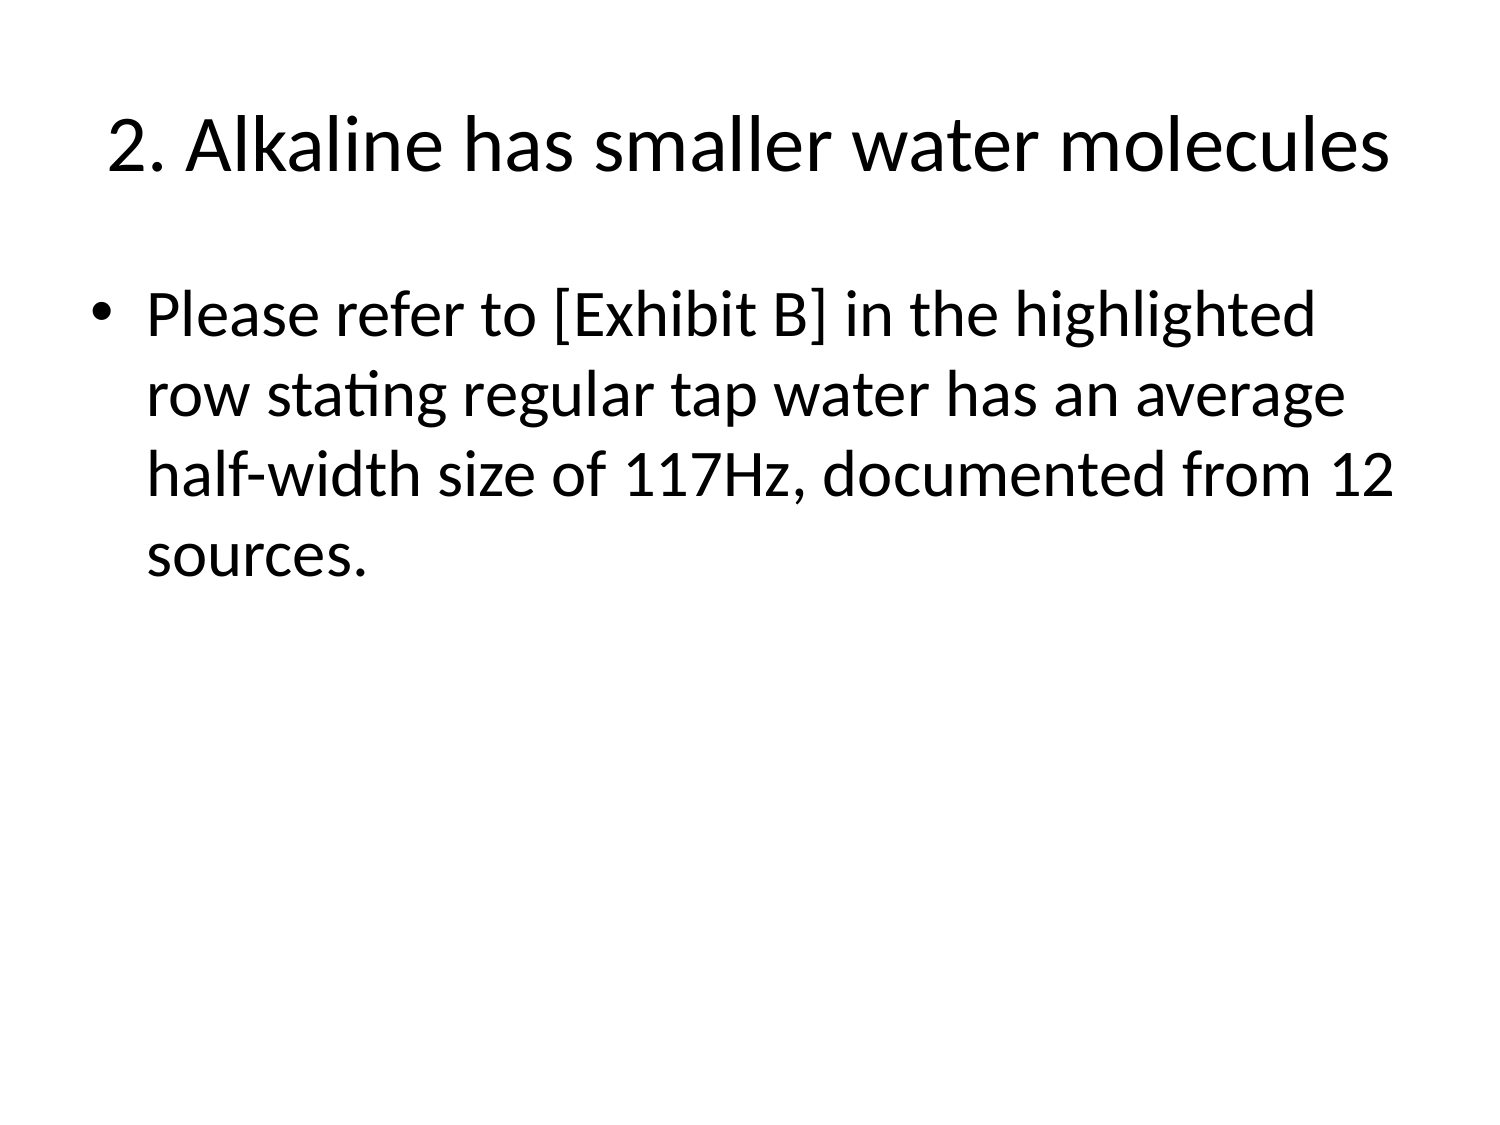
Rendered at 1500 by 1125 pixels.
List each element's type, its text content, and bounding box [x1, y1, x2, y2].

list Please refer to [Exhibit B] in the highlighted row stating regular tap water has an average half-width size of 117Hz, documented from 12 sources. [75, 262, 1425, 1005]
title 2. Alkaline has smaller water molecules [75, 45, 1425, 233]
